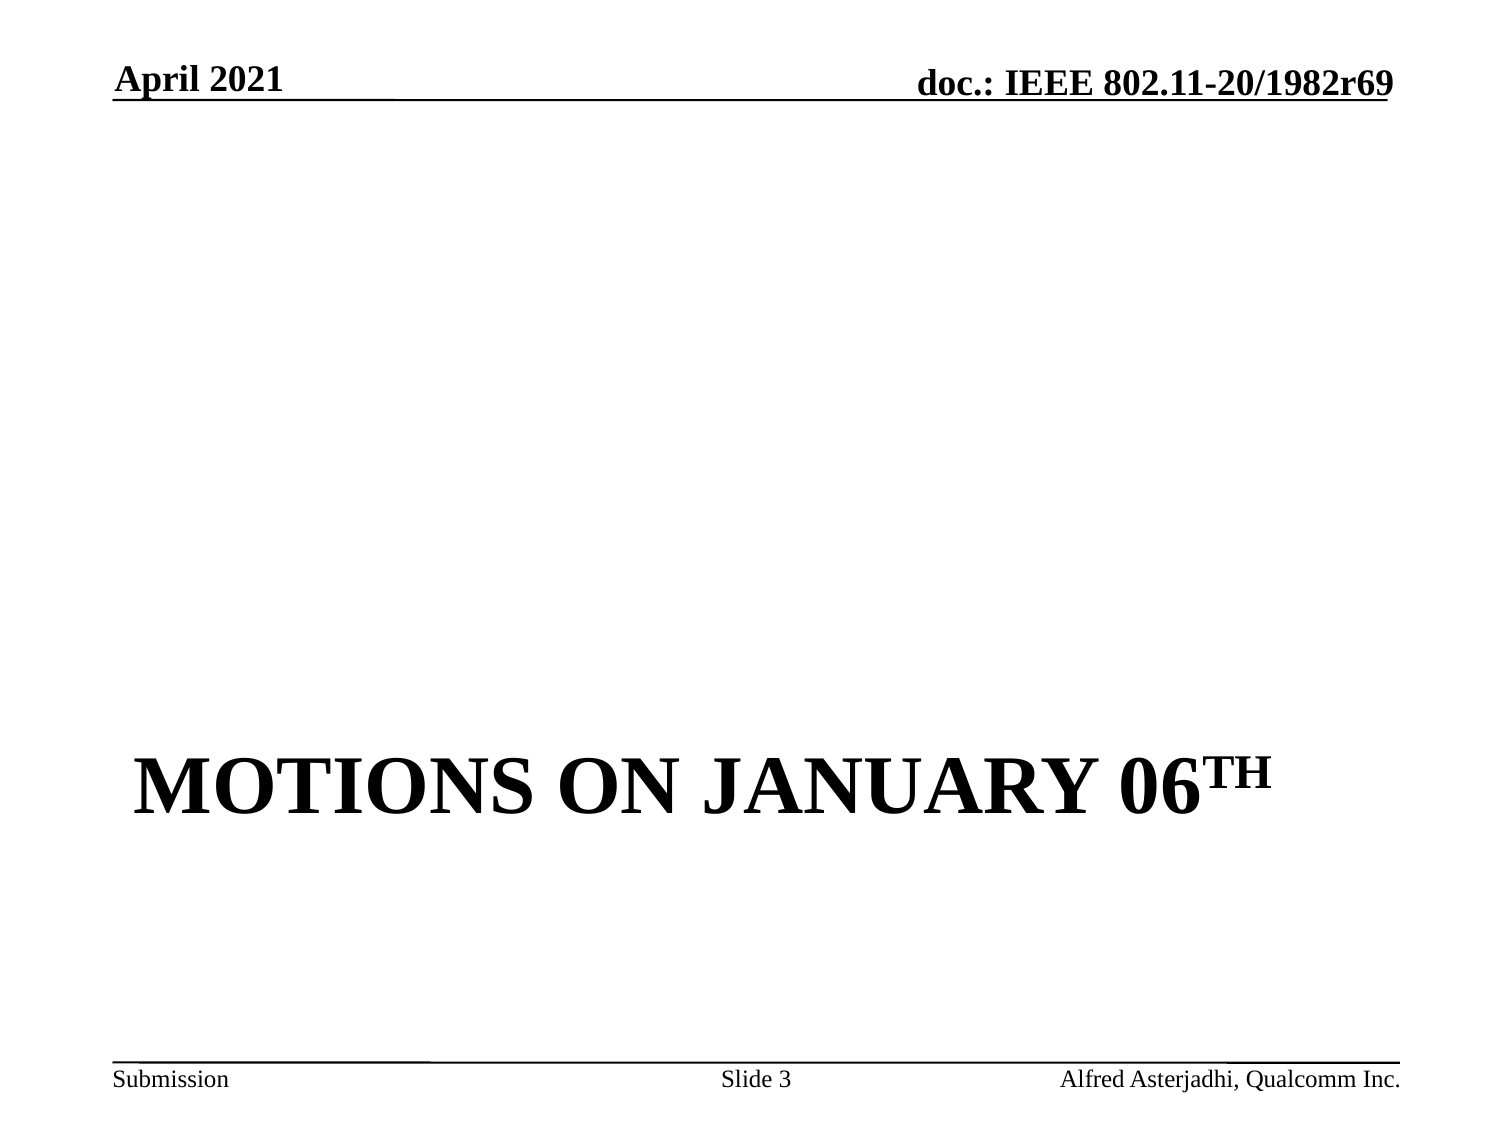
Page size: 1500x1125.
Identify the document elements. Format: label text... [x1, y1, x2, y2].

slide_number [114, 54, 423, 100]
slide_number Slide 3 [712, 1061, 800, 1123]
title Motions on January 06th [118, 722, 1394, 947]
footer Alfred Asterjadhi, Qualcomm Inc. [878, 1061, 1402, 1093]
